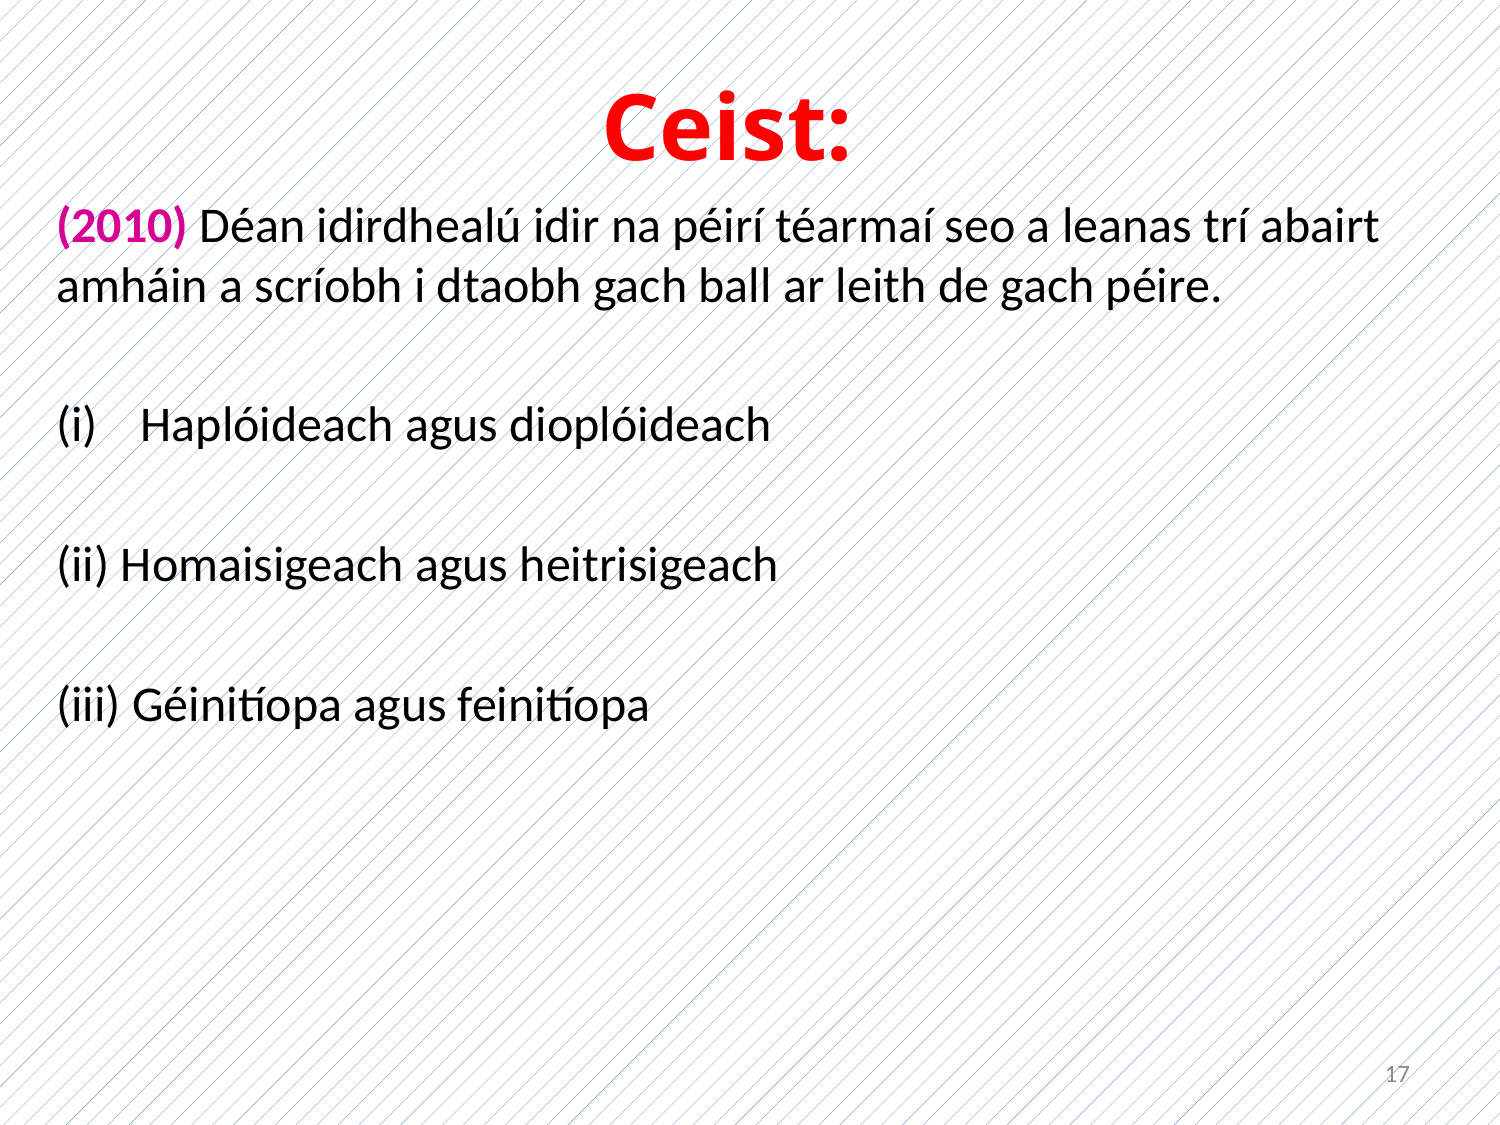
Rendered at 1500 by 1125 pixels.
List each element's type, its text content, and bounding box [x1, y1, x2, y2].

title Ceist: [88, 54, 1366, 184]
slide_number 17 [1074, 1042, 1425, 1103]
list (2010) Déan idirdhealú idir na péirí téarmaí seo a leanas trí abairt amháin a scríobh i dtaobh gach ball ar leith de gach péire. Haplóideach agus dioplóideach (ii) Homaisigeach agus heitrisigeach (iii) Géinitíopa agus feinitíopa [41, 184, 1471, 994]
